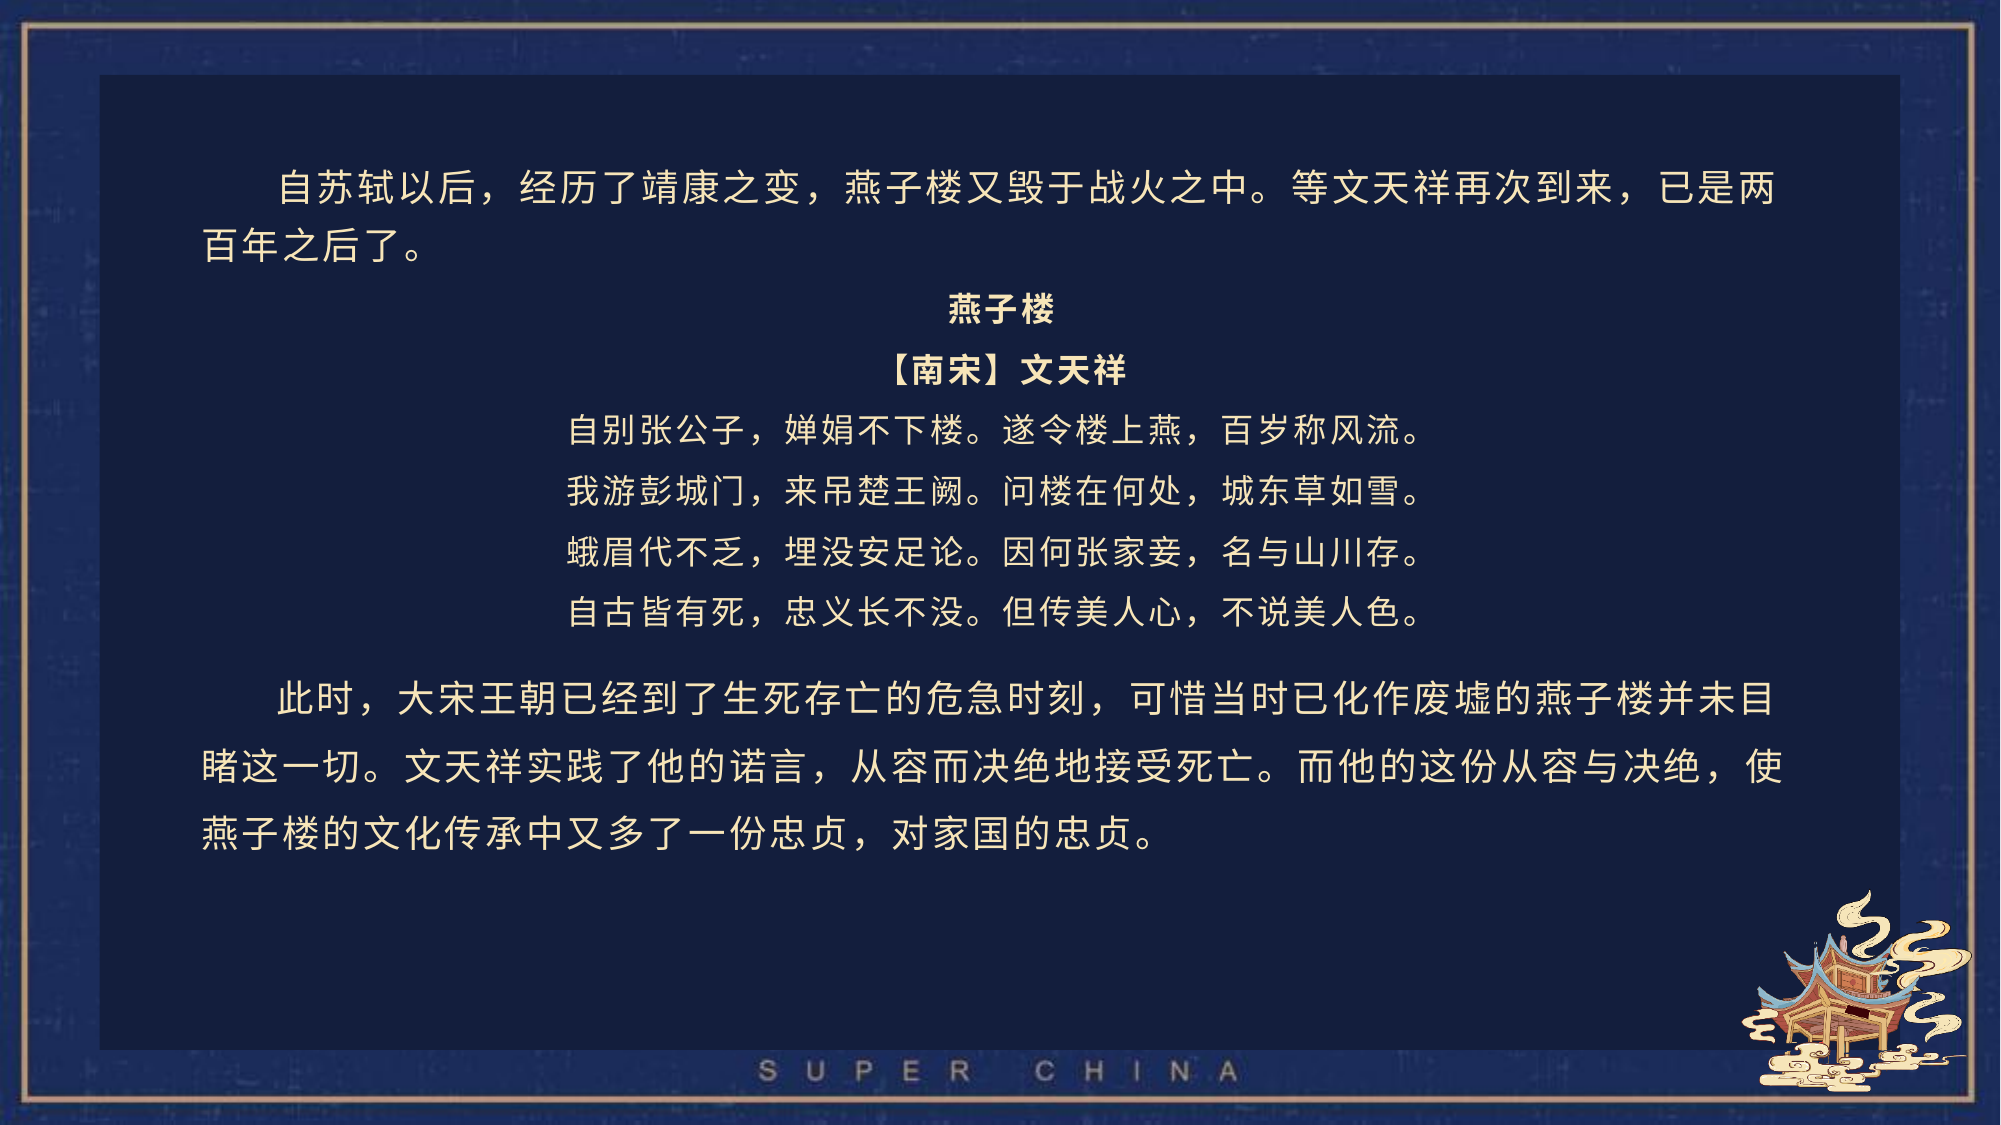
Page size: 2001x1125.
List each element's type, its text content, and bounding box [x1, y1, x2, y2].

picture [0, 0, 2001, 1125]
list 自苏轼以后，经历了靖康之变，燕子楼又毁于战火之中。等文天祥再次到来，已是两百年之后了。 燕子楼 【南宋】文天祥 自别张公子，婵娟不下楼。遂令楼上燕，百岁称风流。 我游彭城门，来吊楚王阙。问楼在何处，城东草如雪。 蛾眉代不乏，埋没安足论。因何张家妾，名与山川存。 自古皆有死，忠义长不没。但传美人心，不说美人色。 此时，大宋王朝已经到了生死存亡的危急时刻，可惜当时已化作废墟的燕子楼并未目睹这一切。文天祥实践了他的诺言，从容而决绝地接受死亡。而他的这份从容与决绝，使燕子楼的文化传承中又多了一份忠贞，对家国的忠贞。 [184, 150, 1816, 975]
